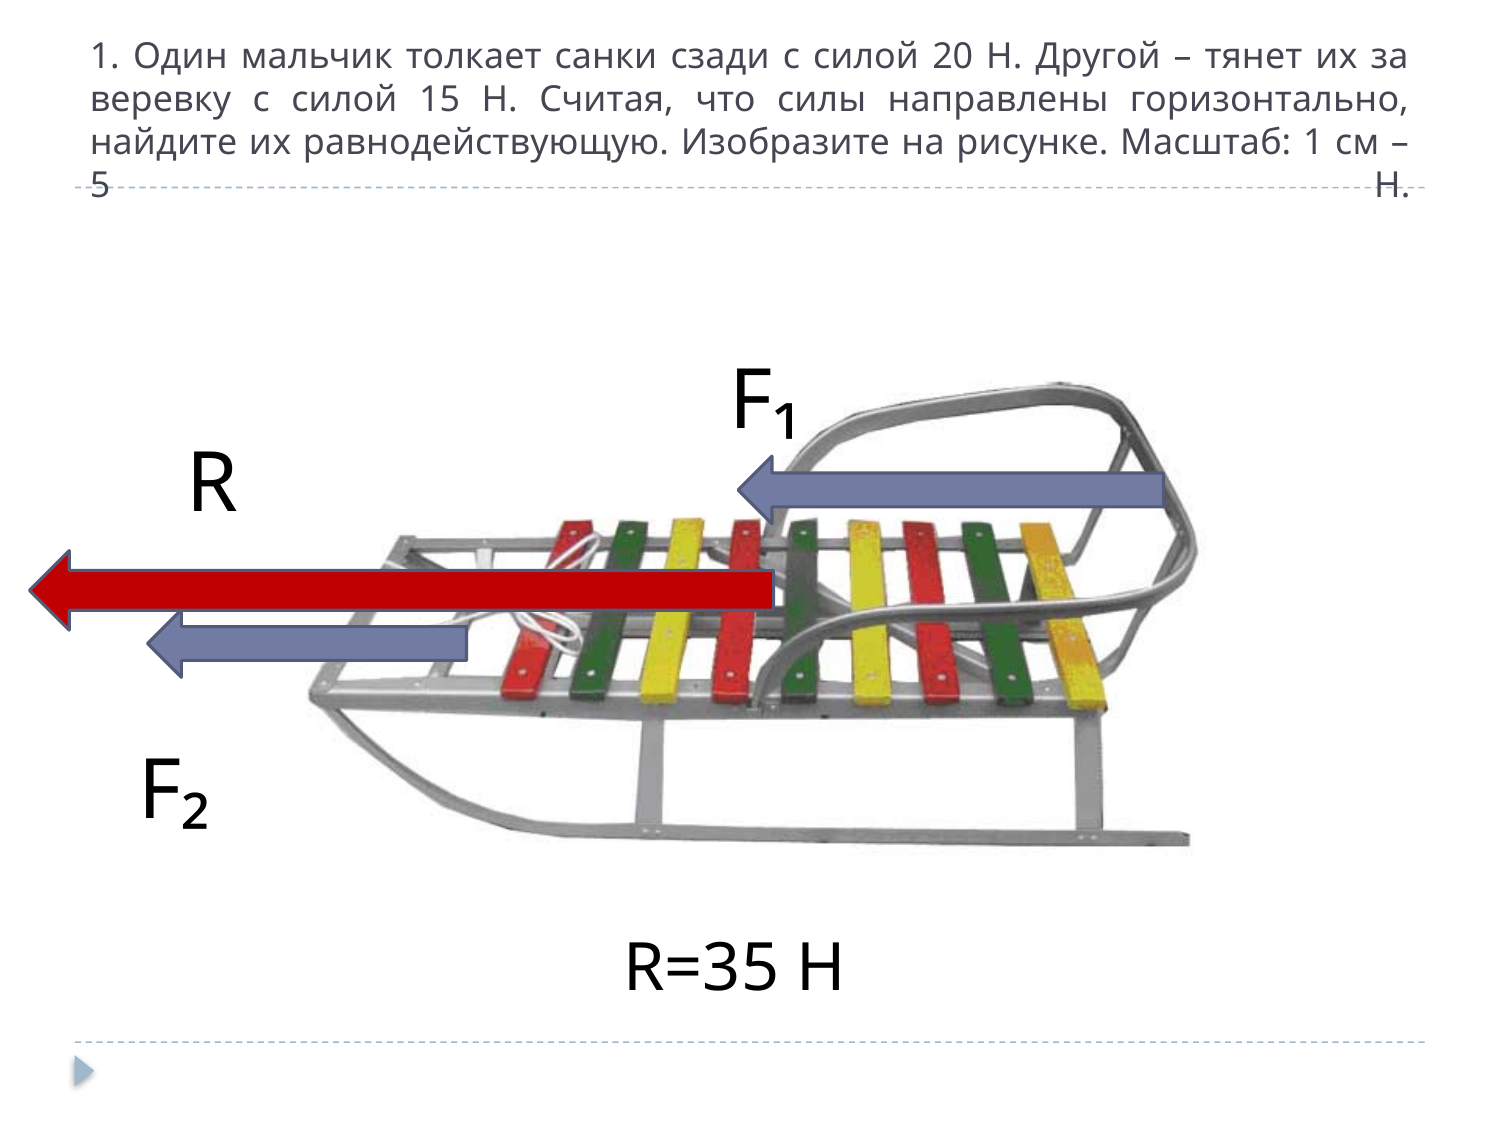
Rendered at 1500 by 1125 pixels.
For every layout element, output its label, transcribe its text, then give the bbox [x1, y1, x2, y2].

title 1. Один мальчик толкает санки сзади с силой 20 Н. Другой – тянет их за веревку с силой 15 Н. Считая, что силы направлены горизонтально, найдите их равнодействующую. Изобразите на рисунке. Масштаб: 1 см – 5 Н. [75, 24, 1425, 256]
text_box F₂ [123, 727, 275, 843]
text_box R=35 H [608, 916, 891, 1012]
text_box R [171, 420, 249, 536]
text_box [146, 612, 275, 679]
text_box [28, 549, 275, 632]
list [281, 317, 1219, 892]
